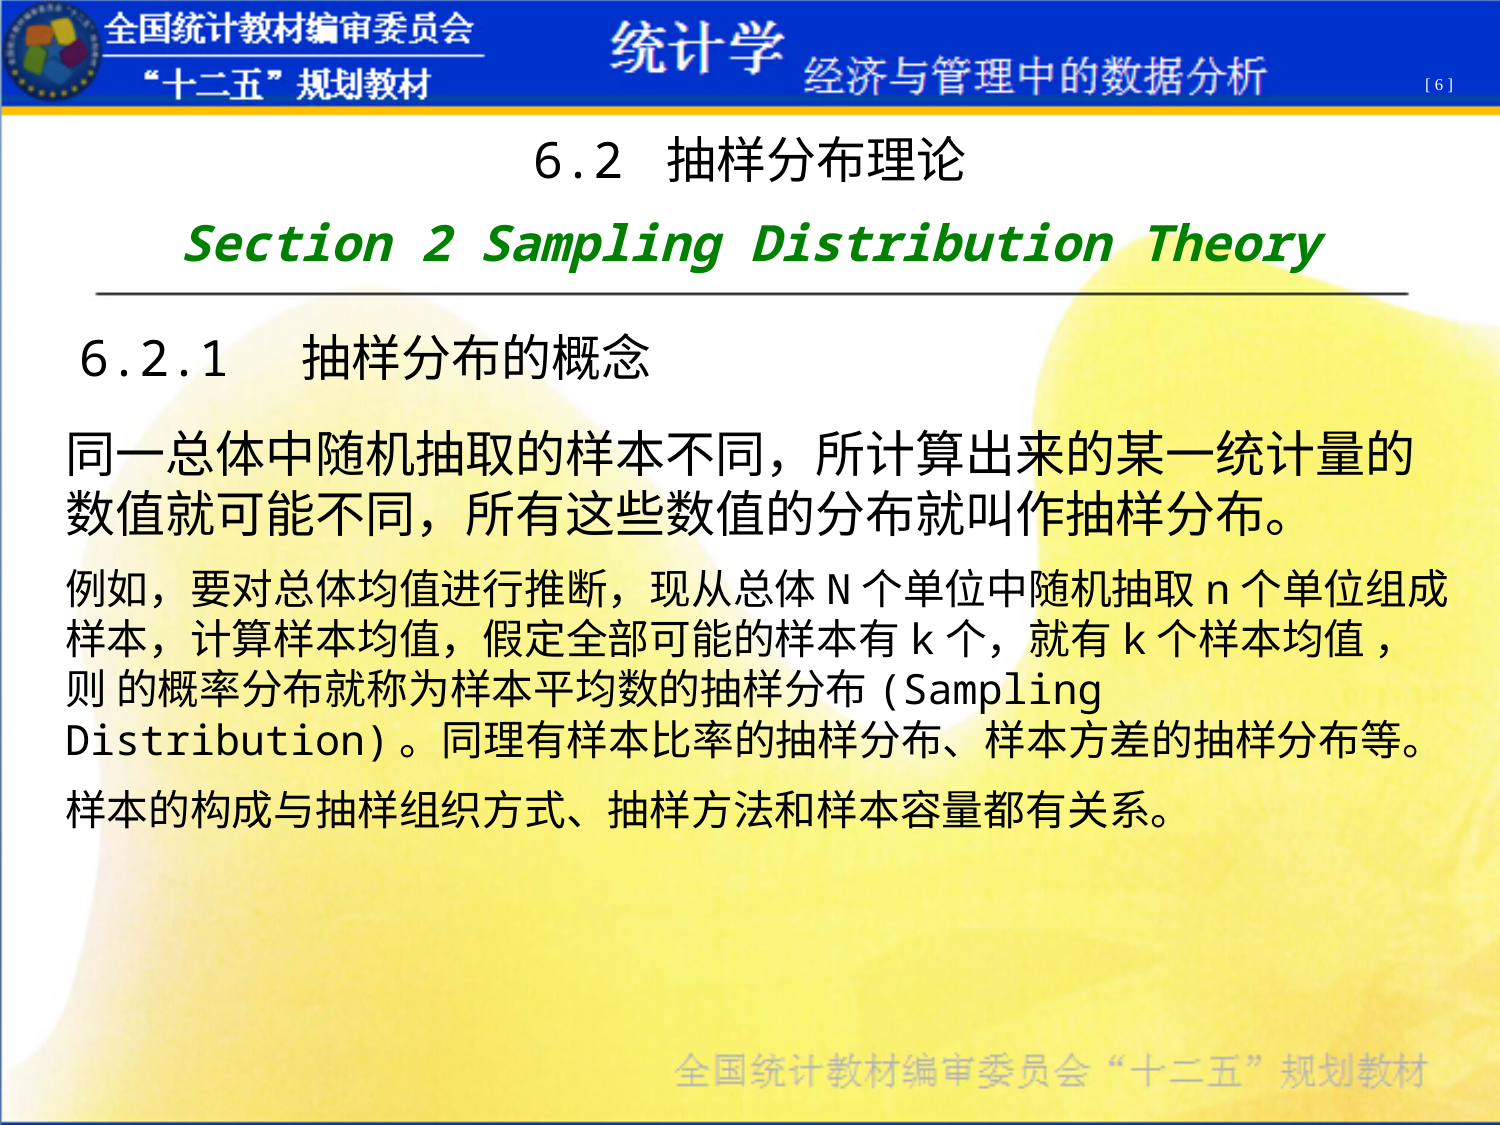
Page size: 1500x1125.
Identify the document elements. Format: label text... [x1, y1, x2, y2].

text_box 6.2 抽样分布理论 [64, 121, 1436, 196]
picture [0, 0, 1500, 1125]
text_box 6.2.1 抽样分布的概念 [64, 319, 1447, 394]
text_box 同一总体中随机抽取的样本不同，所计算出来的某一统计量的数值就可能不同，所有这些数值的分布就叫作抽样分布。 例如，要对总体均值进行推断，现从总体N个单位中随机抽取n个单位组成样本，计算样本均值，假定全部可能的样本有k个，就有k个样本均值 ，则 的概率分布就称为样本平均数的抽样分布(Sampling Distribution)。同理有样本比率的抽样分布、样本方差的抽样分布等。 样本的构成与抽样组织方式、抽样方法和样本容量都有关系。 [50, 414, 1468, 842]
text_box Section 2 Sampling Distribution Theory [64, 203, 1436, 279]
text_box [ 6 ] [1364, 66, 1468, 142]
